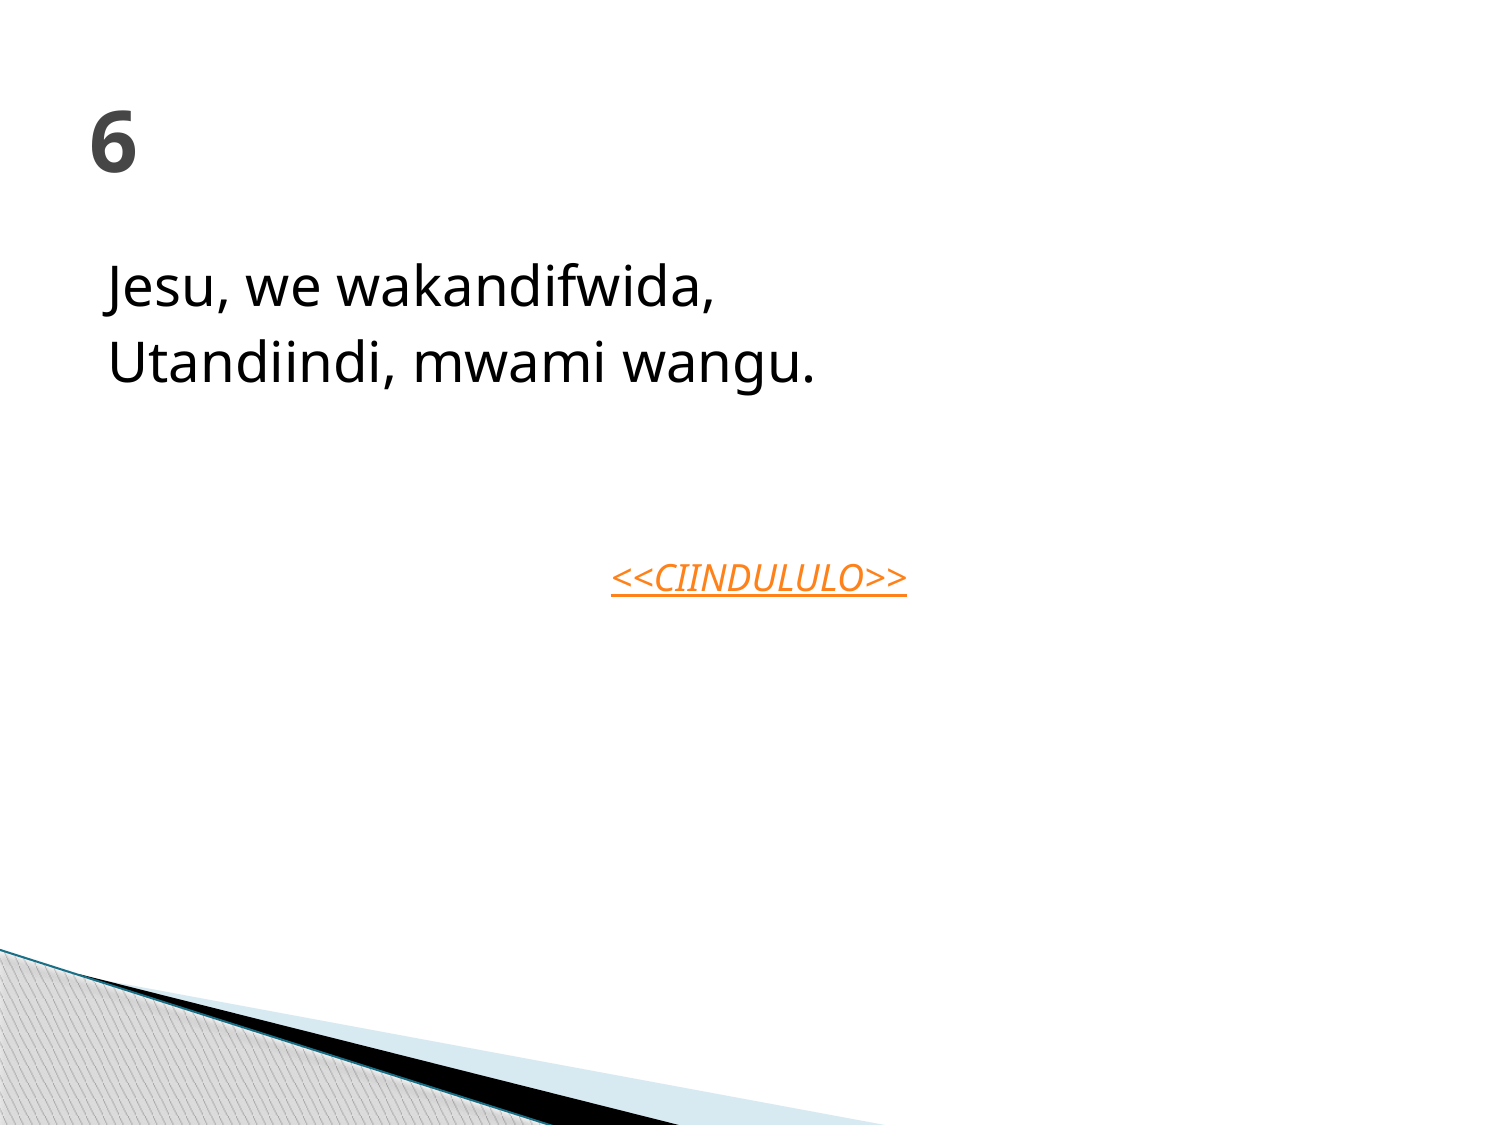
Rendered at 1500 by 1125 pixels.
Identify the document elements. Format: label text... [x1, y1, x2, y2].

list Jesu, we wakandifwida, Utandiindi, mwami wangu. <<CIINDULULO>> [75, 243, 1425, 986]
title 6 [75, 45, 1425, 233]
